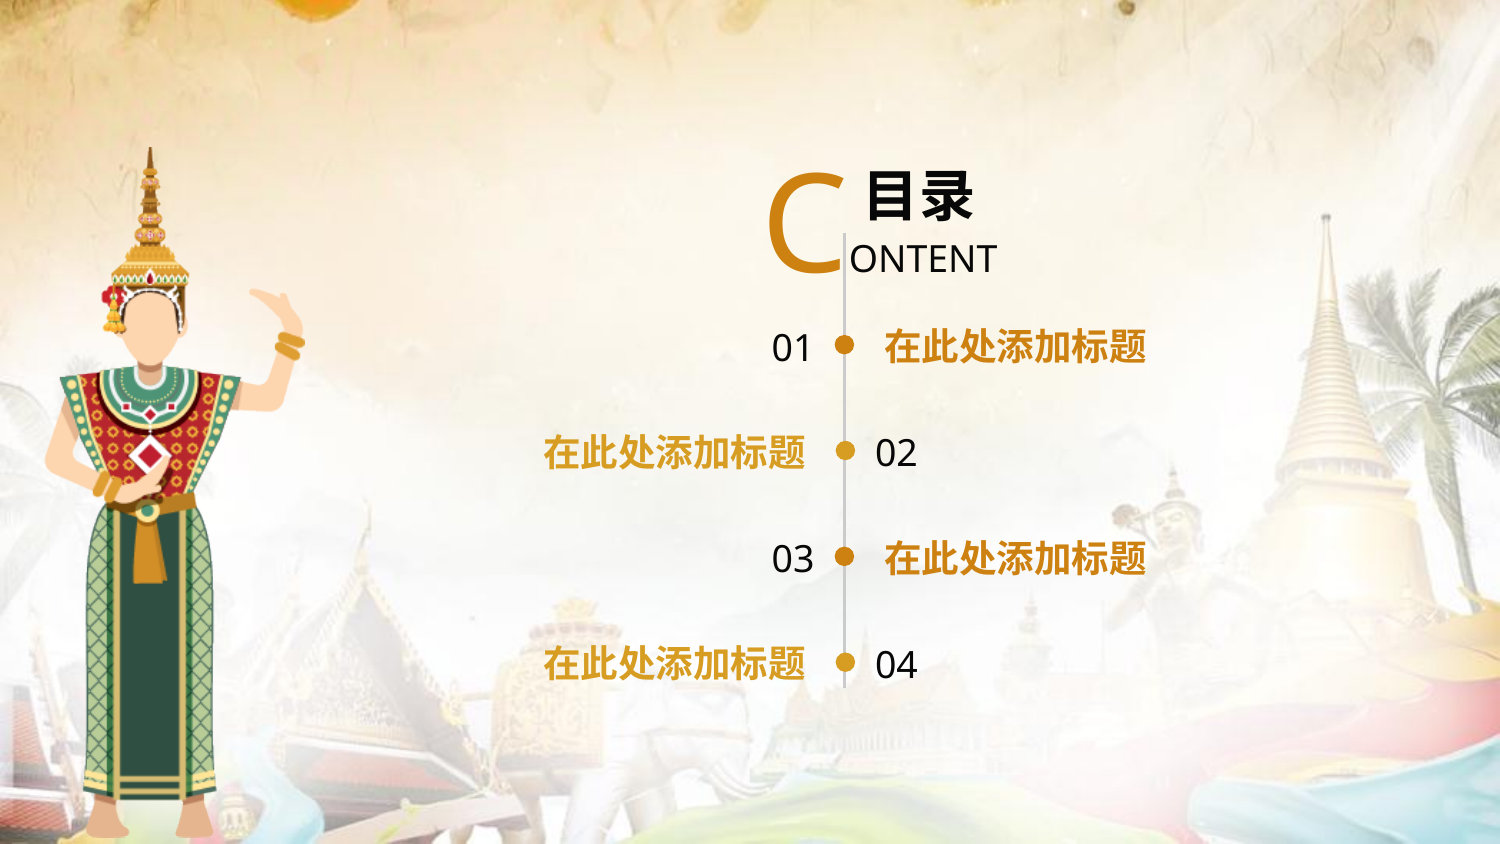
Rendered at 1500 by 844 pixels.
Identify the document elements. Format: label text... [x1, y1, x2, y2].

picture [0, 0, 1500, 844]
text_box CONTENT [750, 129, 1042, 306]
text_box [511, 421, 940, 483]
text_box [749, 315, 1179, 377]
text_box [749, 527, 1179, 589]
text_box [511, 633, 940, 695]
